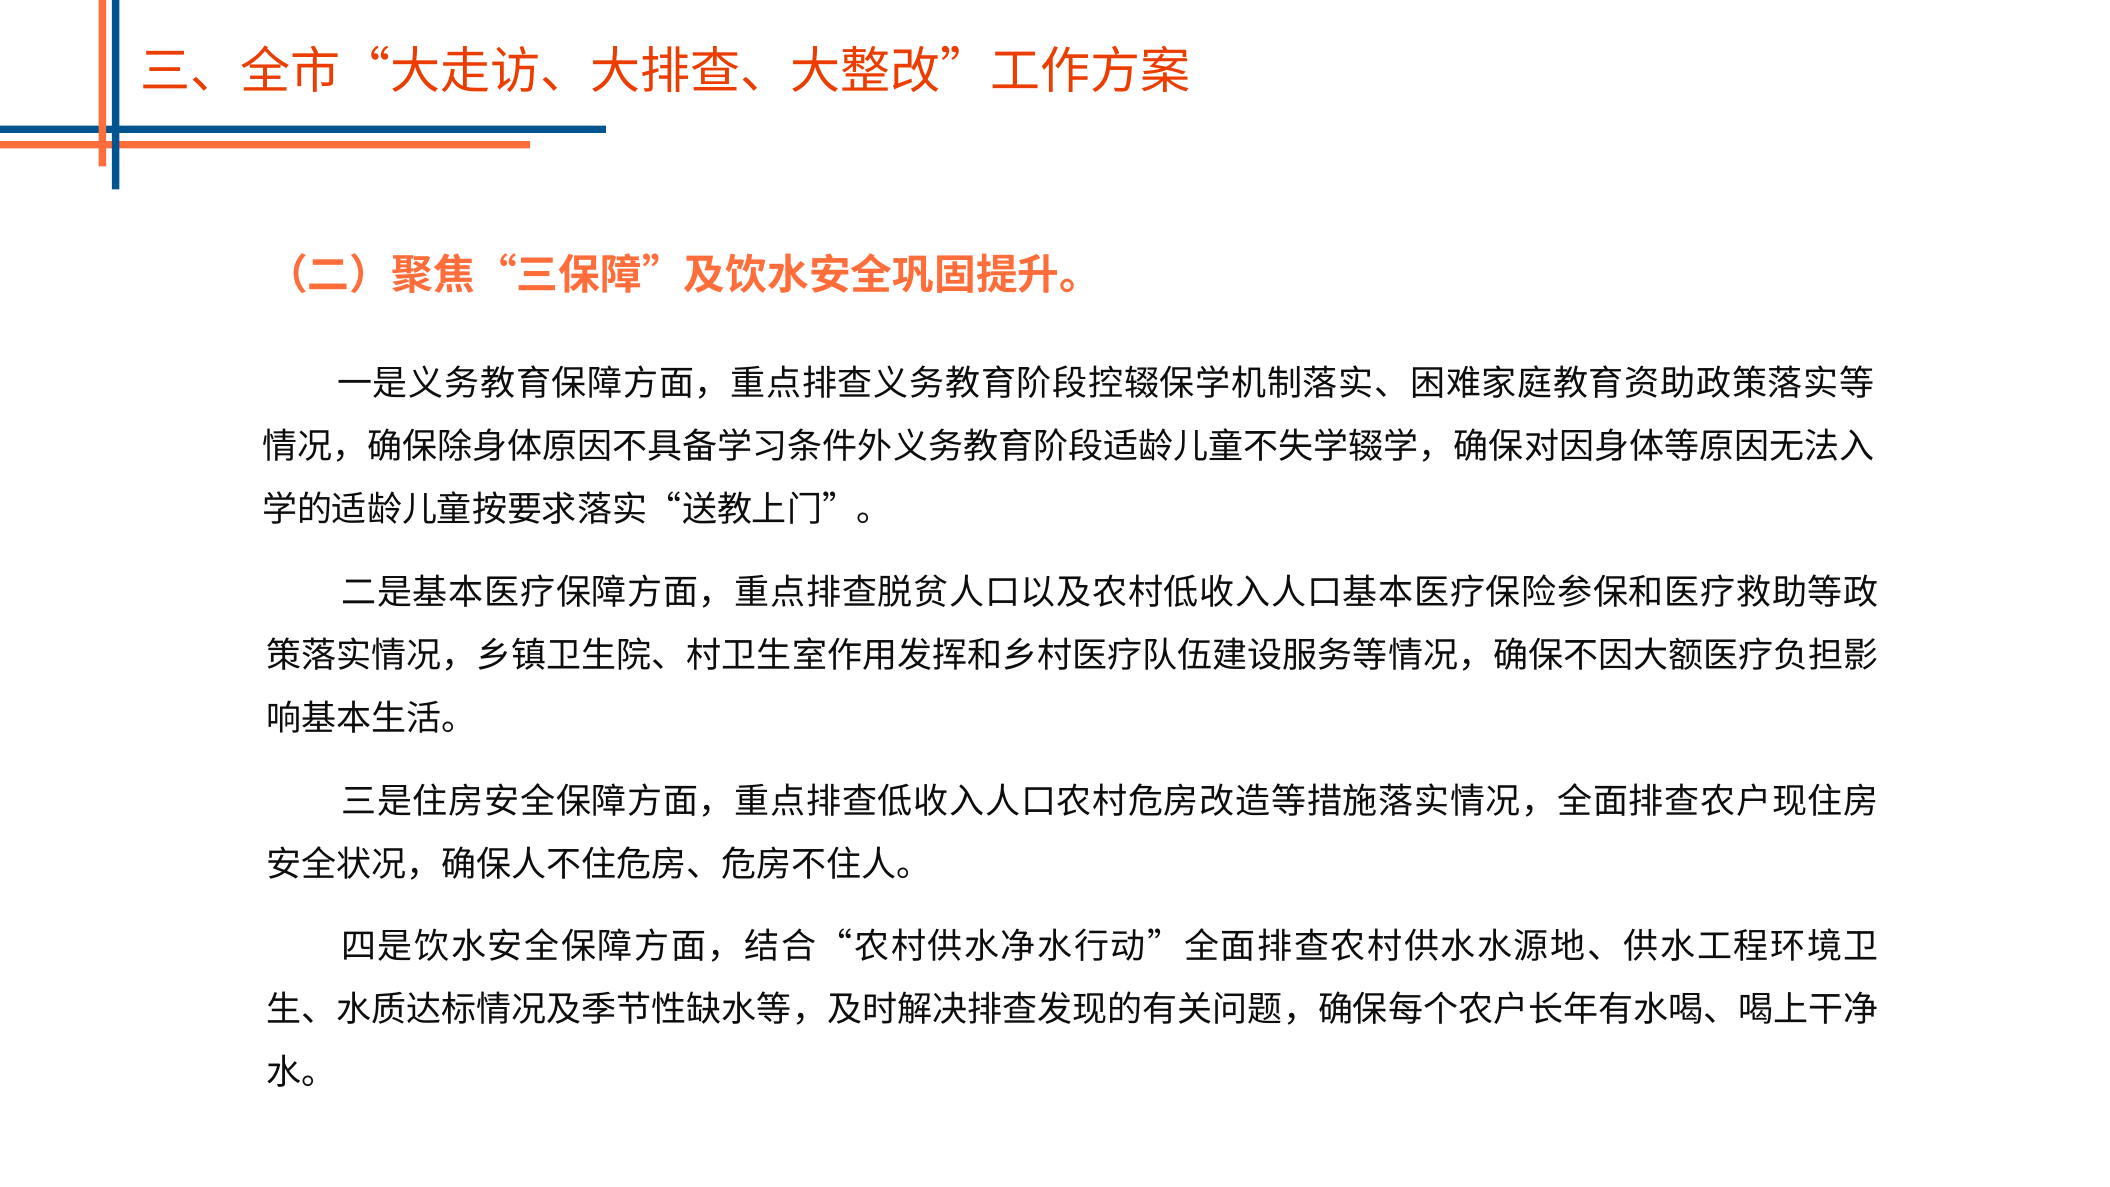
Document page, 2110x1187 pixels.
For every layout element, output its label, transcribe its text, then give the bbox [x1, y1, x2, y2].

text_box 四是饮水安全保障方面，结合“农村供水净水行动”全面排查农村供水水源地、供水工程环境卫生、水质达标情况及季节性缺水等，及时解决排查发现的有关问题，确保每个农户长年有水喝、喝上干净水。 [251, 894, 1894, 1099]
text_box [0, 0, 1457, 190]
text_box （二）聚焦“三保障”及饮水安全巩固提升。 [251, 215, 1894, 305]
text_box 三是住房安全保障方面，重点排查低收入人口农村危房改造等措施落实情况，全面排查农户现住房安全状况，确保人不住危房、危房不住人。 [251, 749, 1894, 891]
text_box 二是基本医疗保障方面，重点排查脱贫人口以及农村低收入人口基本医疗保险参保和医疗救助等政策落实情况，乡镇卫生院、村卫生室作用发挥和乡村医疗队伍建设服务等情况，确保不因大额医疗负担影响基本生活。 [251, 540, 1894, 745]
text_box 一是义务教育保障方面，重点排查义务教育阶段控辍保学机制落实、困难家庭教育资助政策落实等情况，确保除身体原因不具备学习条件外义务教育阶段适龄儿童不失学辍学，确保对因身体等原因无法入学的适龄儿童按要求落实“送教上门”。 [247, 332, 1890, 536]
